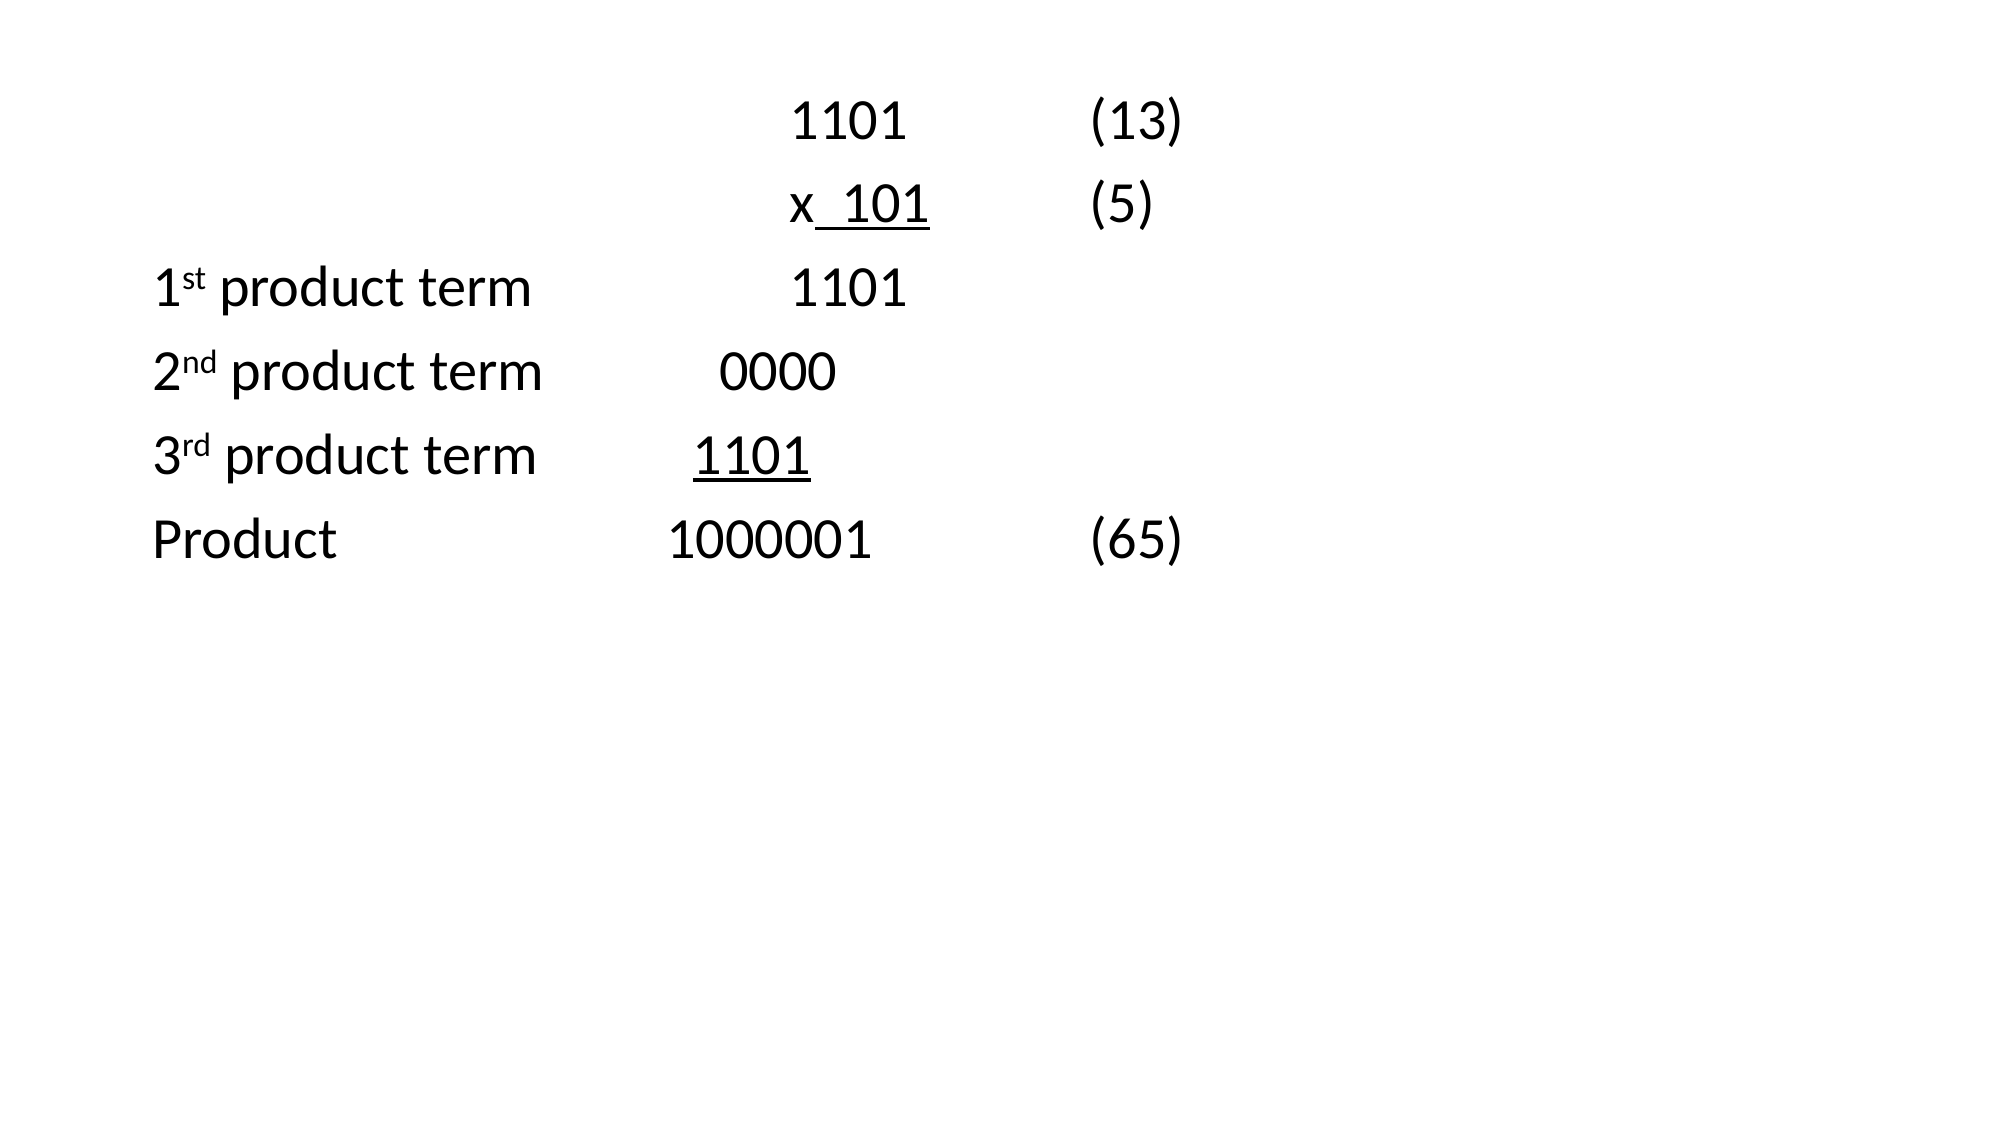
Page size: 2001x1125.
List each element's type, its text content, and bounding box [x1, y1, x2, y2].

list 1101 (13) x 101 (5) 1st product term 1101 2nd product term 0000 3rd product term 1101 Product 1000001 (65) [137, 81, 1863, 1014]
